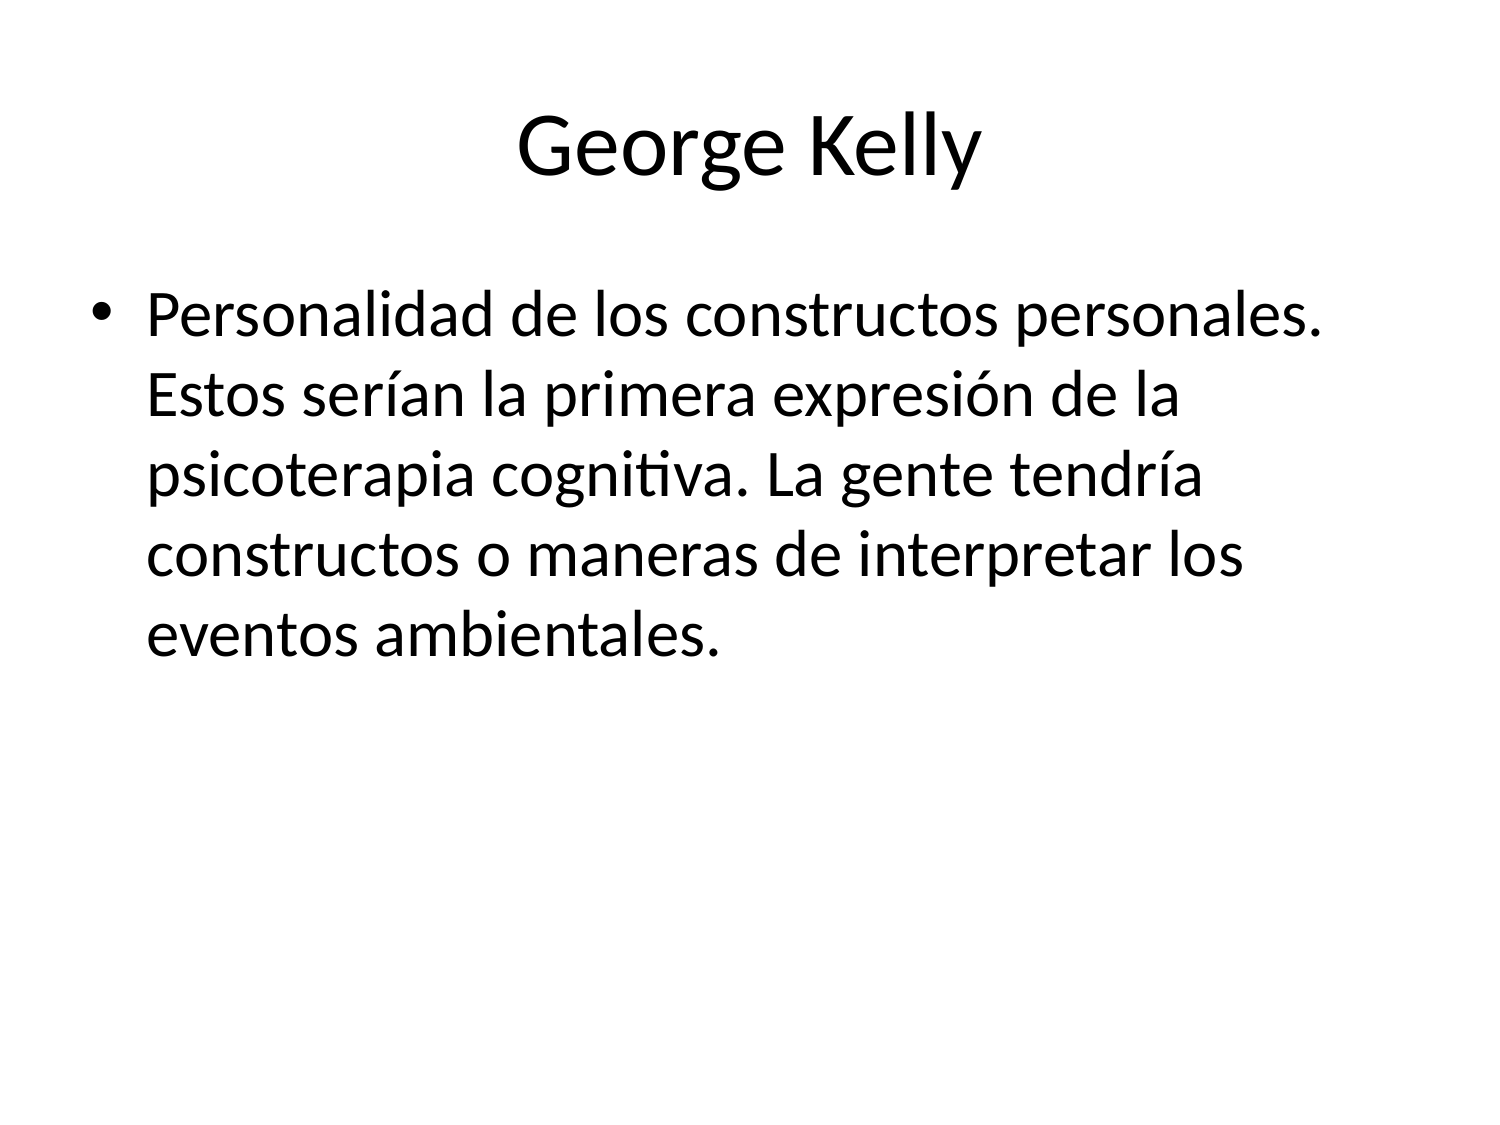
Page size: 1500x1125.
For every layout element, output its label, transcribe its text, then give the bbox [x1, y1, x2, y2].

title George Kelly [75, 45, 1425, 233]
list Personalidad de los constructos personales. Estos serían la primera expresión de la psicoterapia cognitiva. La gente tendría constructos o maneras de interpretar los eventos ambientales. [75, 262, 1425, 1005]
